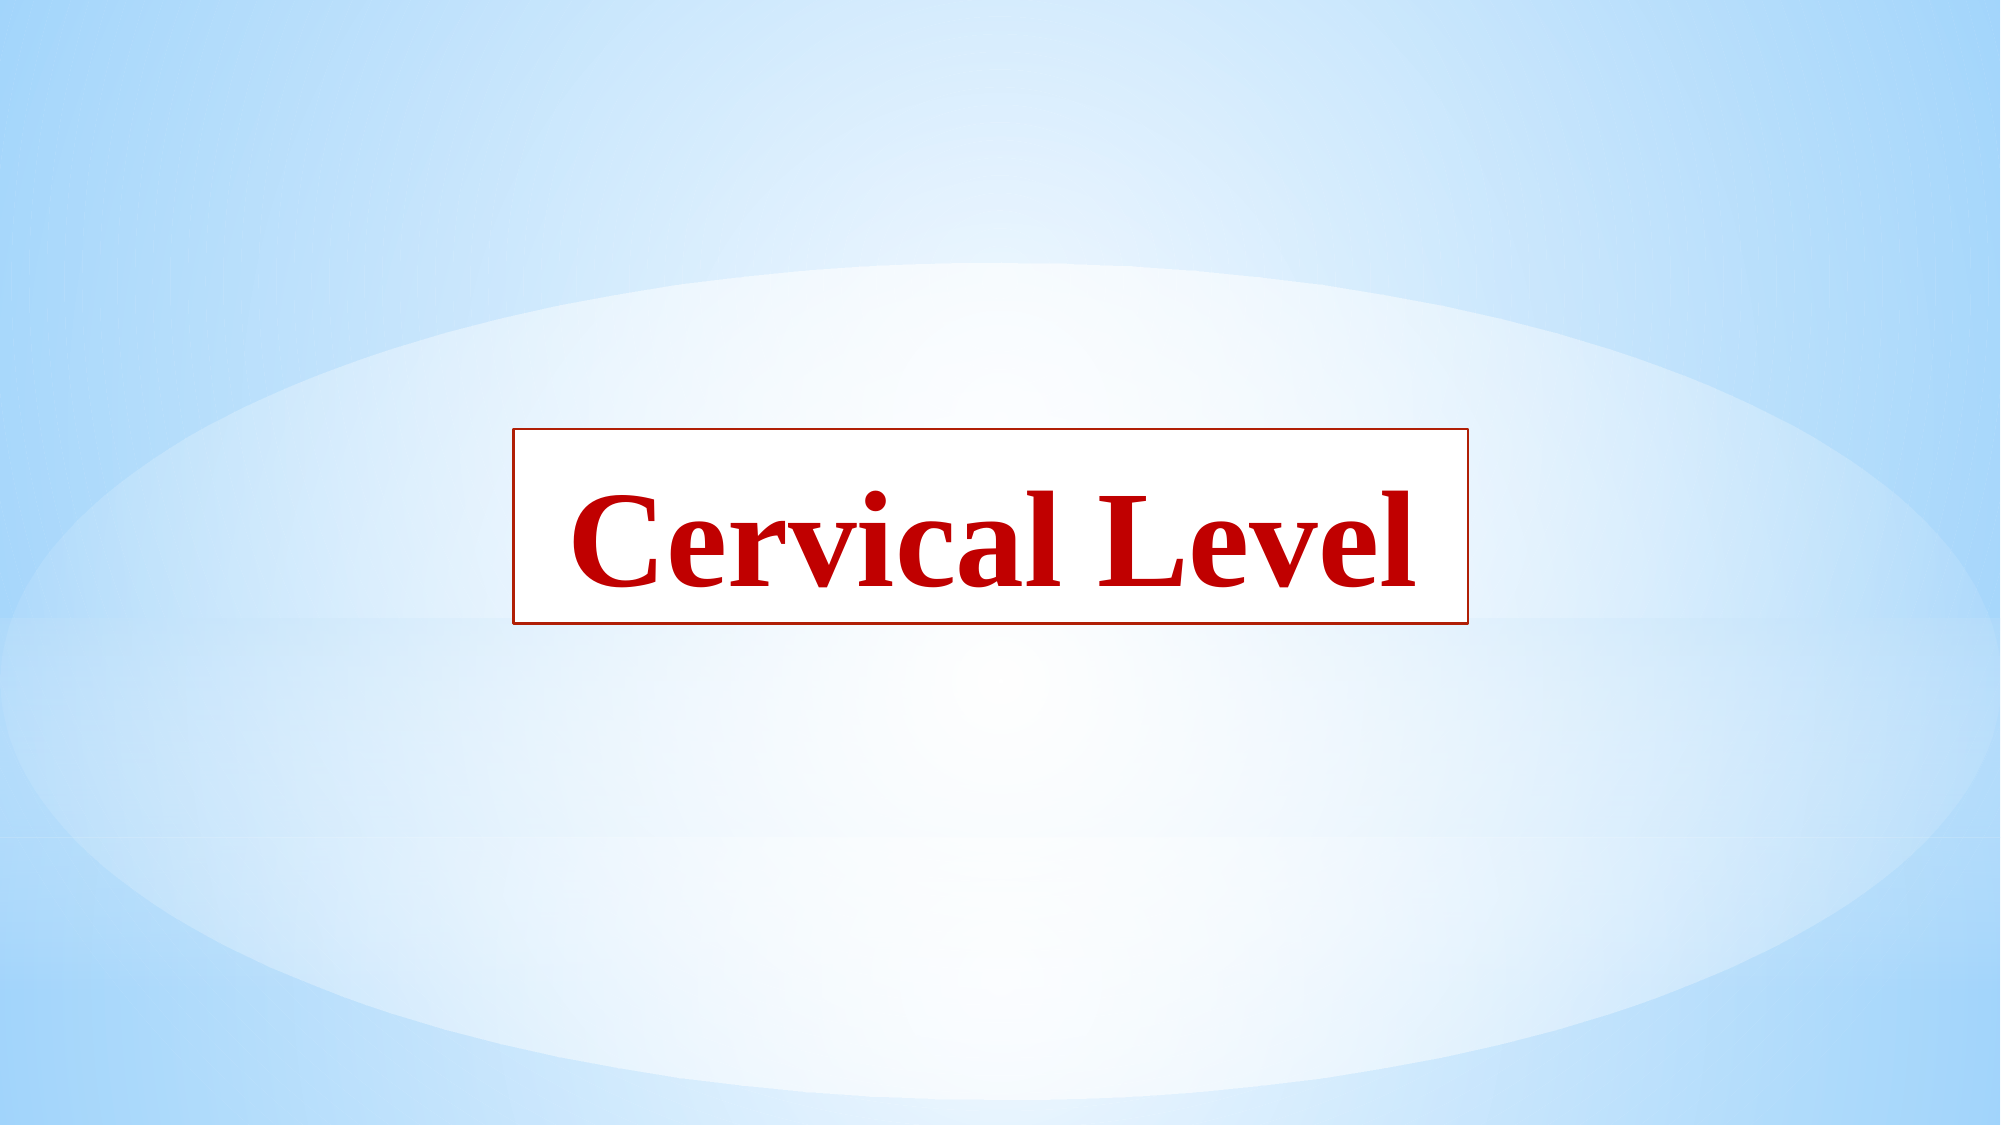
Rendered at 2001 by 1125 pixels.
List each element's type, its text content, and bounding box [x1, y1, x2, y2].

text_box Cervical Level [512, 428, 1469, 625]
